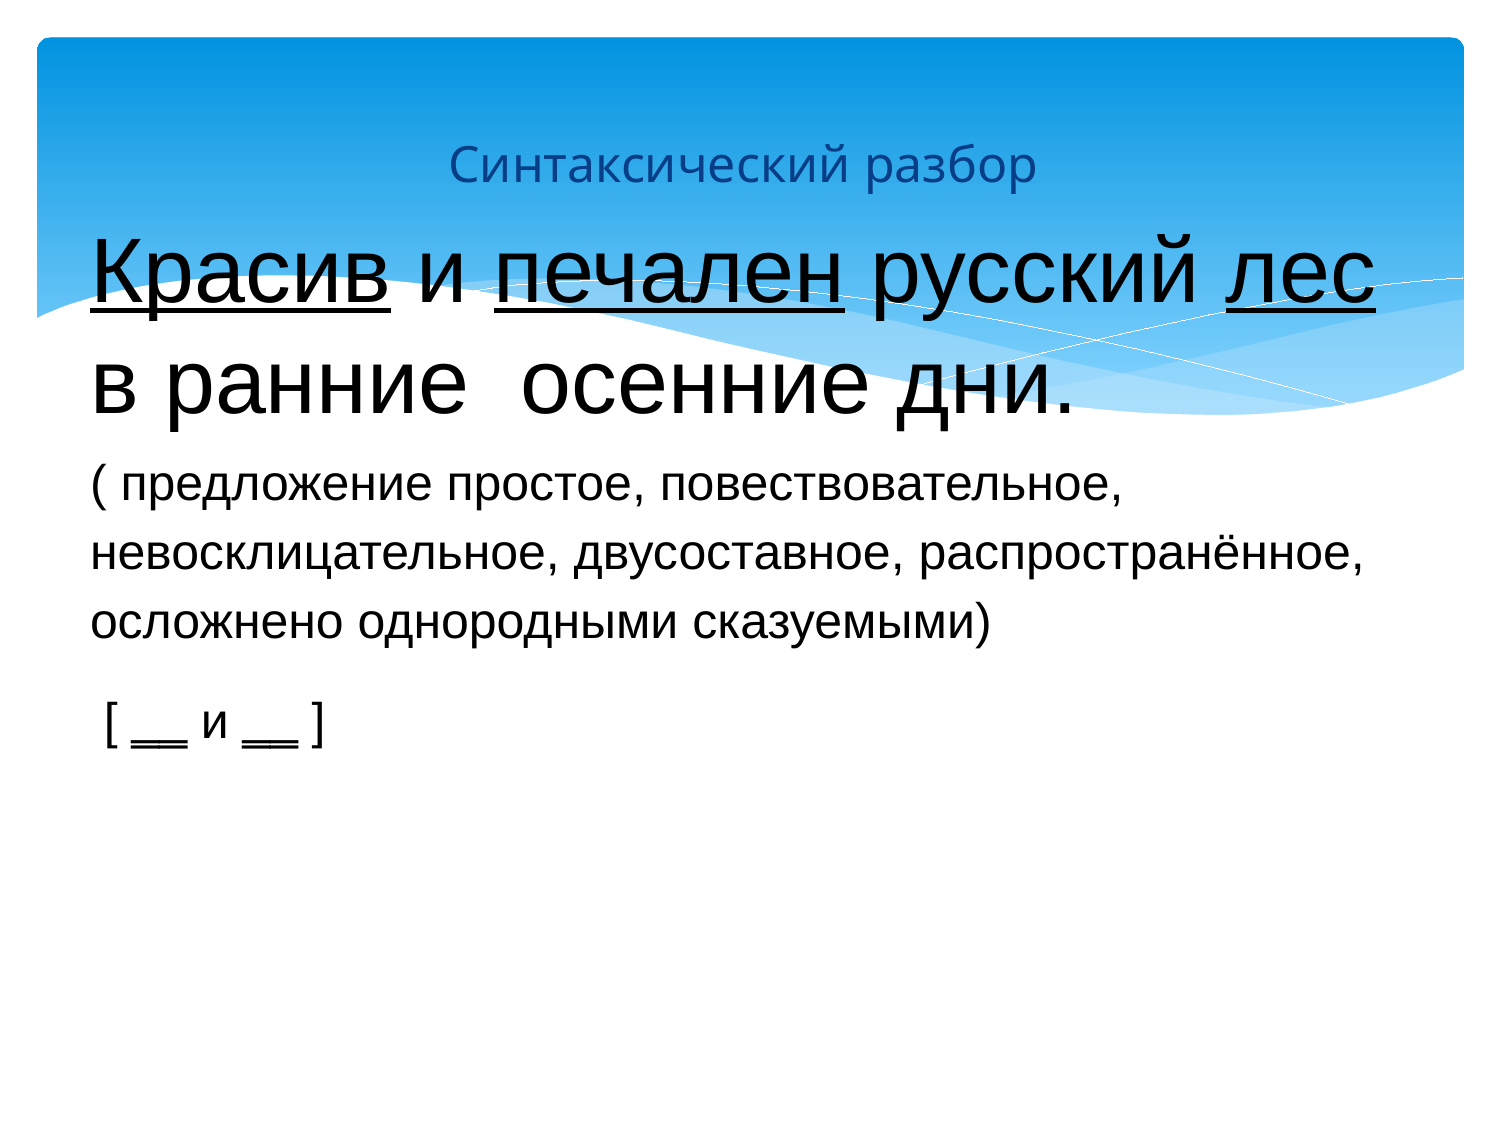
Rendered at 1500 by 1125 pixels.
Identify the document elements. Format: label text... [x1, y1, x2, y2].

list Синтаксический разбор Красив и печален русский лес в ранние осенние дни. ( предложение простое, повествовательное, невосклицательное, двусоставное, распространённое, осложнено однородными сказуемыми) [ ‗‗ и ‗‗ ] [75, 125, 1425, 1005]
